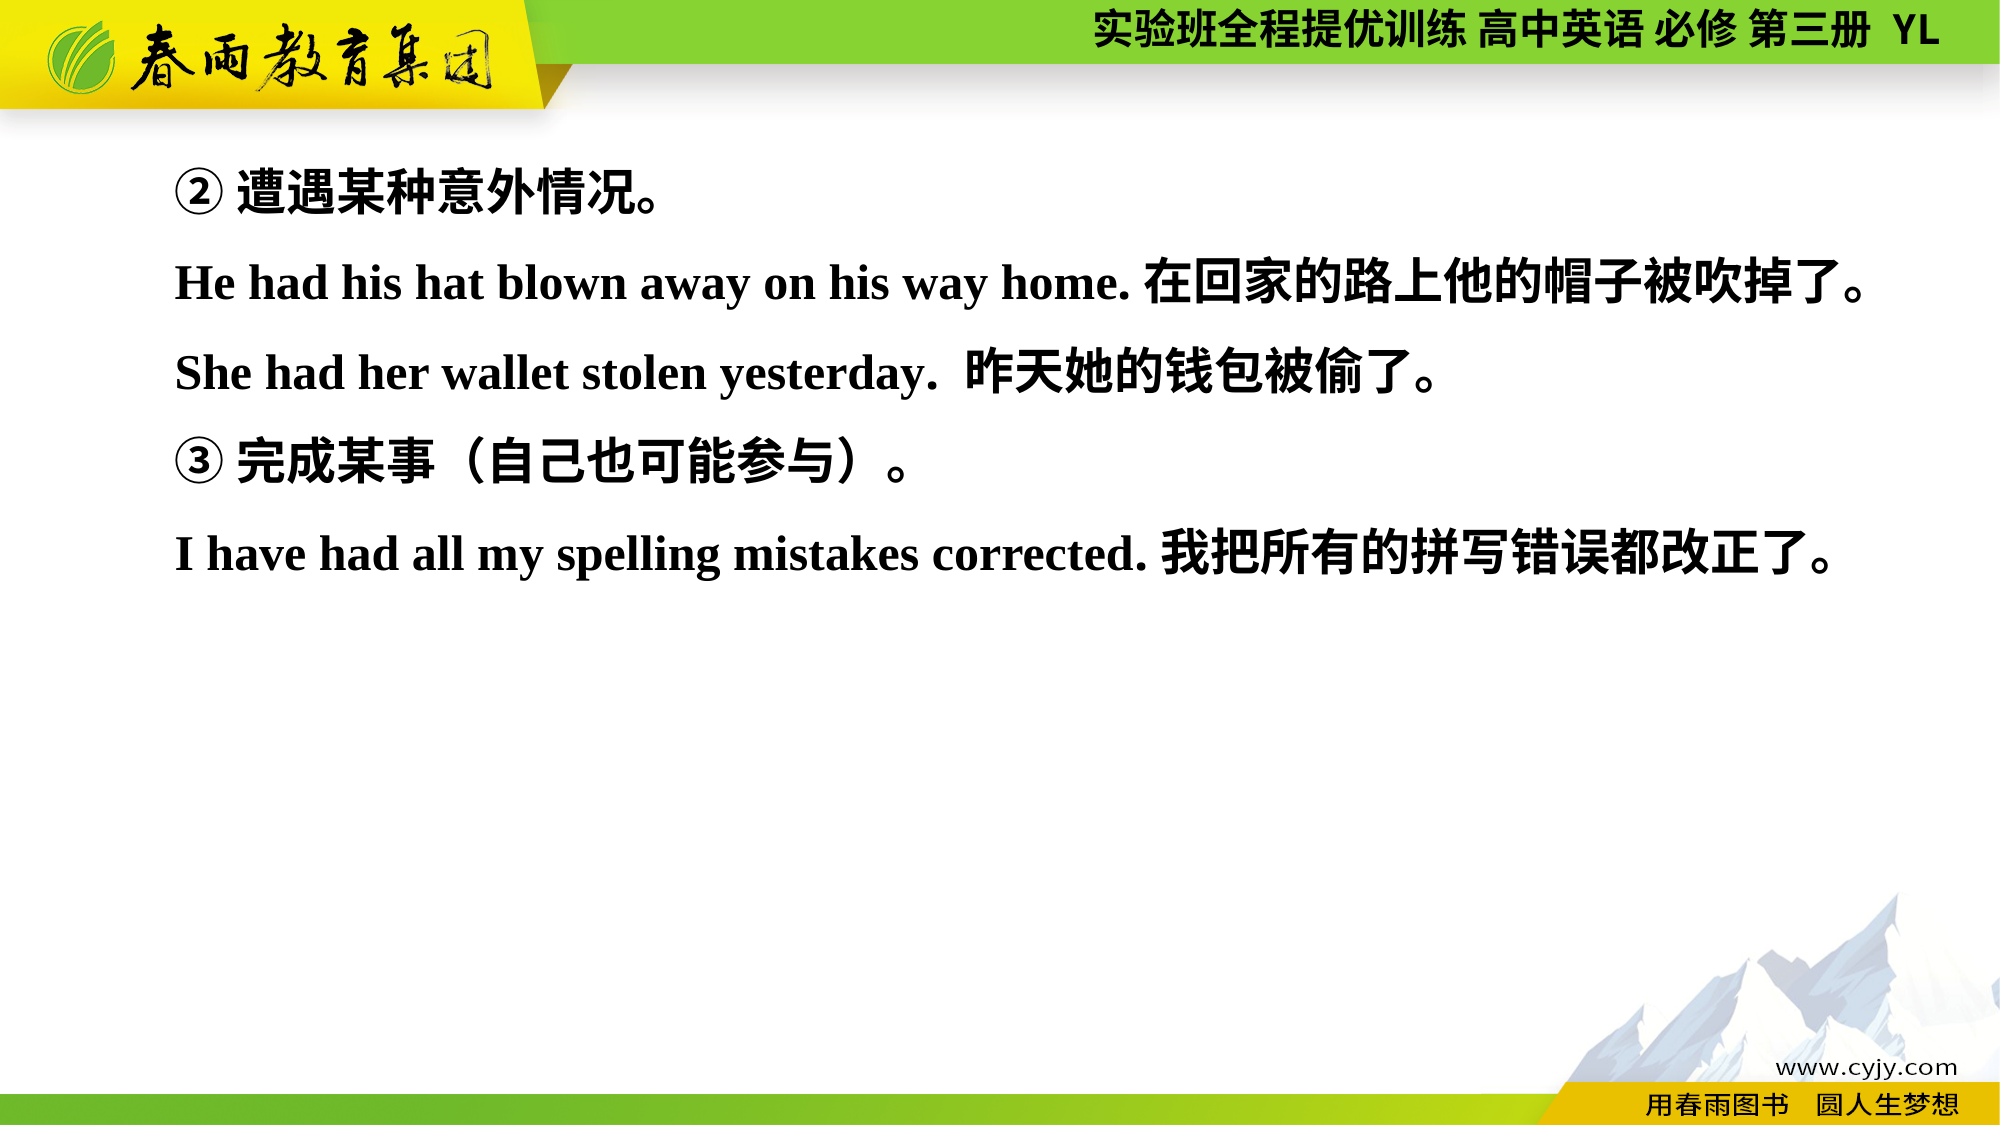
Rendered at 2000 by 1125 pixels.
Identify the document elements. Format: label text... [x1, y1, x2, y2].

list ②遭遇某种意外情况。 He had his hat blown away on his way home.在回家的路上他的帽子被吹掉了。 She had her wallet stolen yesterday. 昨天她的钱包被偷了。 ③完成某事（自己也可能参与）。 I have had all my spelling mistakes corrected.我把所有的拼写错误都改正了。 [59, 122, 1944, 592]
picture [0, 0, 2000, 1125]
